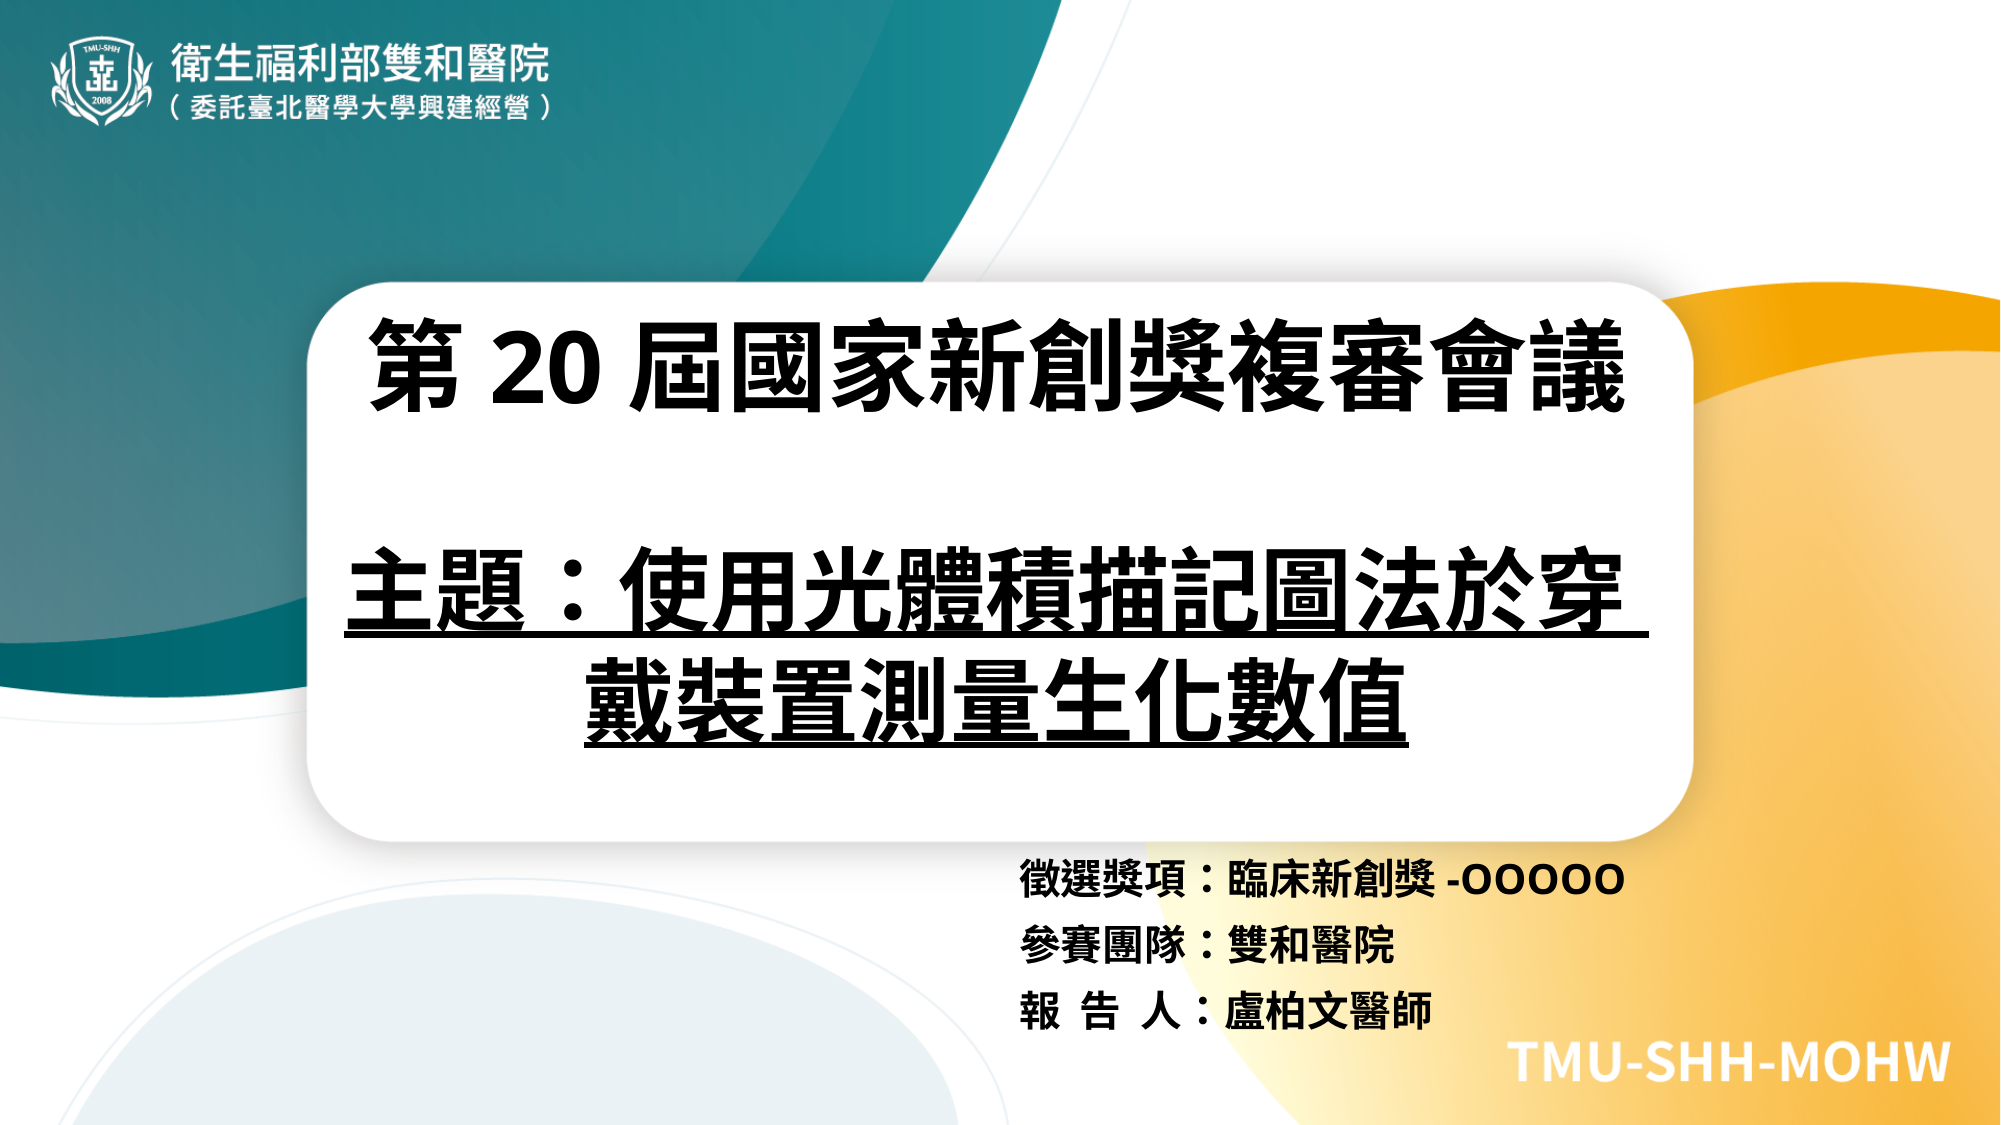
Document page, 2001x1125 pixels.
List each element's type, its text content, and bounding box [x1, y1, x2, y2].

picture [0, 0, 2001, 1125]
text_box 第20屆國家新創獎複審會議 主題：使用光體積描記圖法於穿 戴裝置測量生化數值 [312, 284, 1681, 773]
text_box 徵選獎項：臨床新創獎-OOOOO 參賽團隊：雙和醫院 報 告 人：盧柏文醫師 [1004, 843, 2000, 1050]
